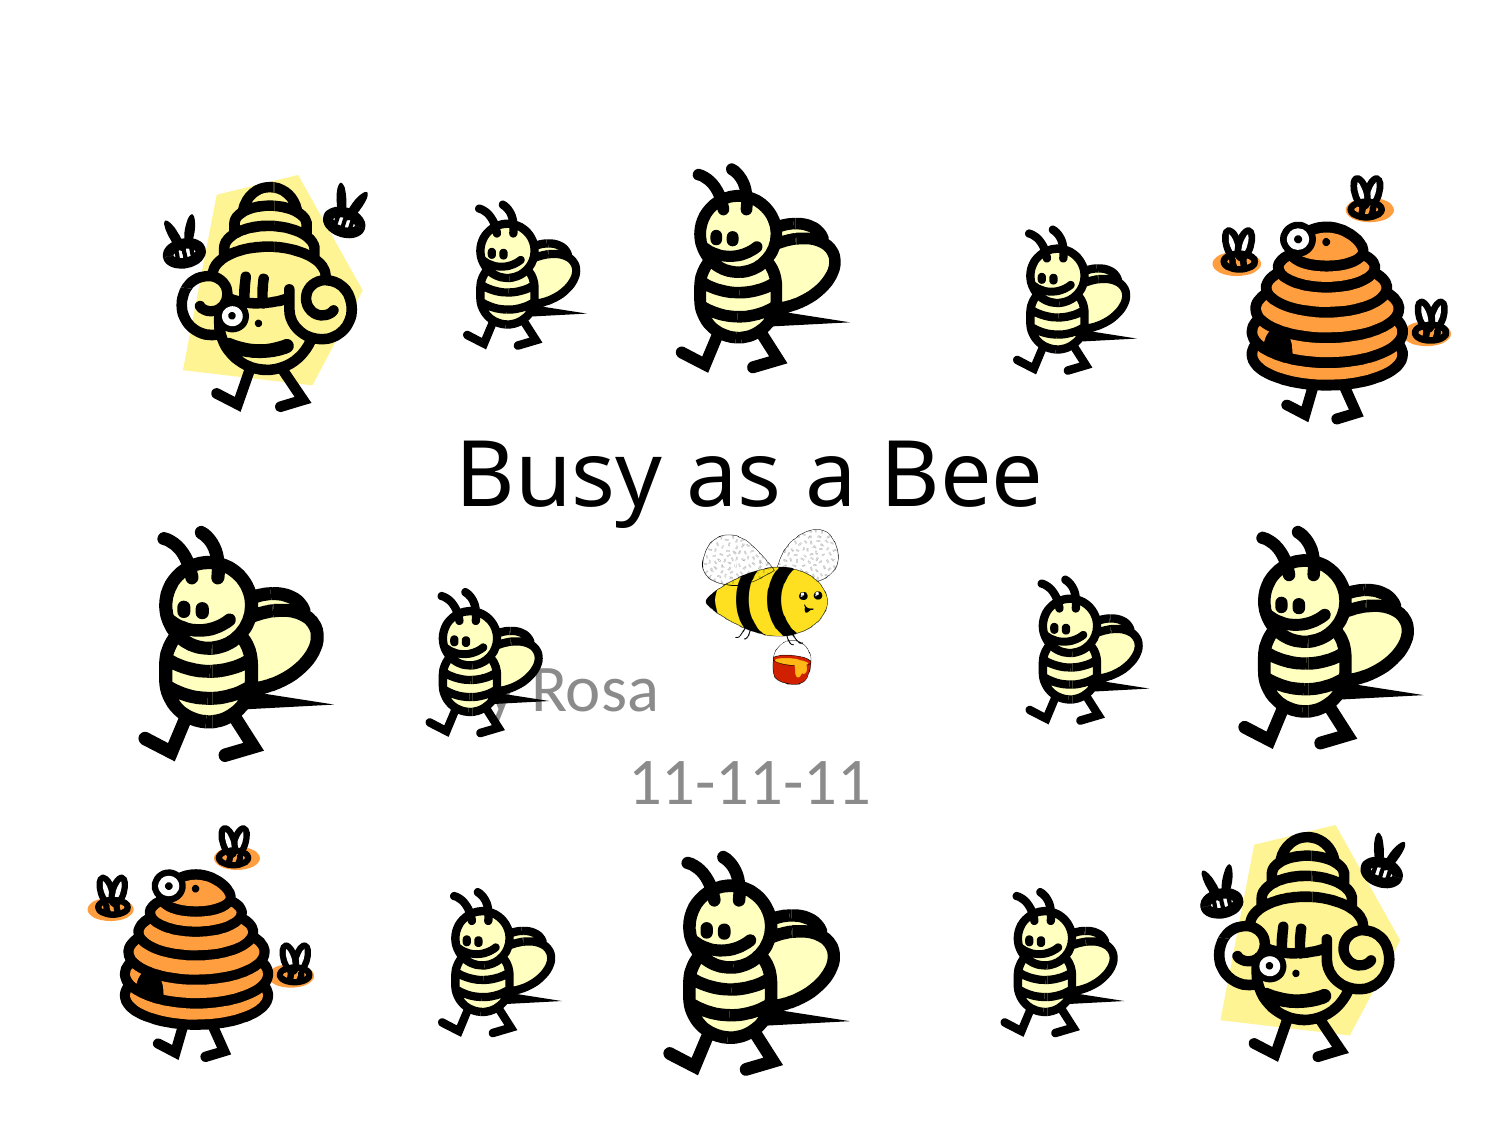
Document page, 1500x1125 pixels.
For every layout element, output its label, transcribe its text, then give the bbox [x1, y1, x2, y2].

picture [1012, 224, 1138, 376]
picture [87, 824, 315, 1063]
picture [1237, 524, 1425, 751]
picture [1199, 824, 1407, 1063]
picture [437, 887, 562, 1038]
picture [1212, 174, 1452, 426]
picture [424, 587, 550, 738]
picture [999, 887, 1125, 1038]
picture [137, 524, 335, 763]
picture [662, 487, 876, 701]
title Busy as a Bee [112, 349, 1388, 591]
picture [1024, 574, 1150, 726]
subtitle By Rosa 11-11-11 [225, 637, 1275, 925]
picture [674, 162, 851, 374]
picture [162, 174, 370, 413]
picture [462, 199, 588, 351]
picture [662, 849, 851, 1077]
